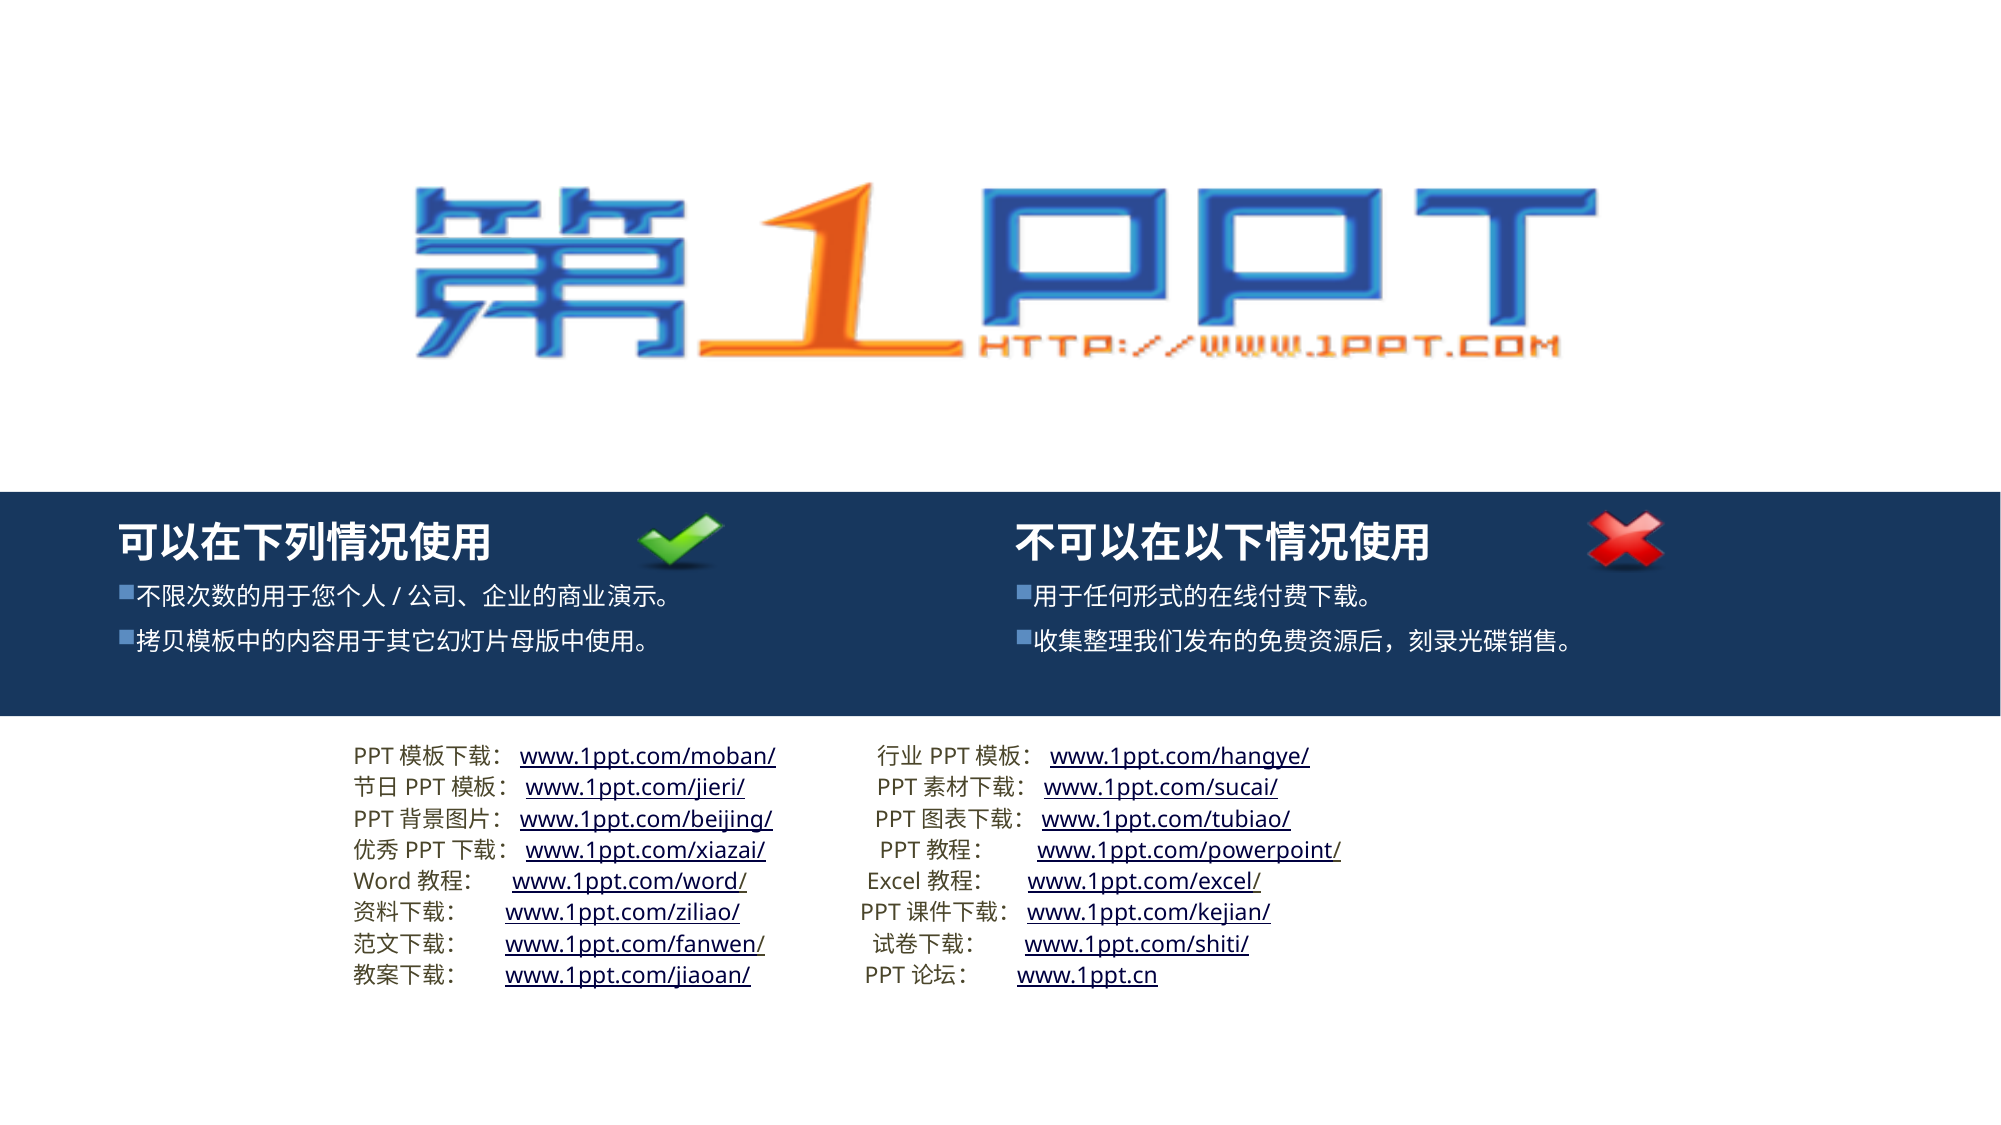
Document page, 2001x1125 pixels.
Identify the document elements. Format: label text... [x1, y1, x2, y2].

text_box PPT模板下载：www.1ppt.com/moban/ 行业PPT模板：www.1ppt.com/hangye/ 节日PPT模板：www.1ppt.com/jieri/ PPT素材下载：www.1ppt.com/sucai/ PPT背景图片：www.1ppt.com/beijing/ PPT图表下载：www.1ppt.com/tubiao/ 优秀PPT下载：www.1ppt.com/xiazai/ PPT教程： www.1ppt.com/powerpoint/ Word教程： www.1ppt.com/word/ Excel教程： www.1ppt.com/excel/ 资料下载： www.1ppt.com/ziliao/ PPT课件下载：www.1ppt.com/kejian/ 范文下载： www.1ppt.com/fanwen/ 试卷下载： www.1ppt.com/shiti/ 教案下载： www.1ppt.com/jiaoan/ PPT论坛： www.1ppt.cn [336, 762, 1753, 1008]
text_box 可以在下列情况使用 不限次数的用于您个人/公司、企业的商业演示。 拷贝模板中的内容用于其它幻灯片母版中使用。 [102, 508, 1001, 774]
text_box [0, 491, 2001, 717]
picture [1582, 507, 1670, 573]
text_box 不可以在以下情况使用 用于任何形式的在线付费下载。 收集整理我们发布的免费资源后，刻录光碟销售。 [1000, 508, 1899, 762]
picture [637, 507, 725, 573]
picture [179, 51, 1867, 492]
